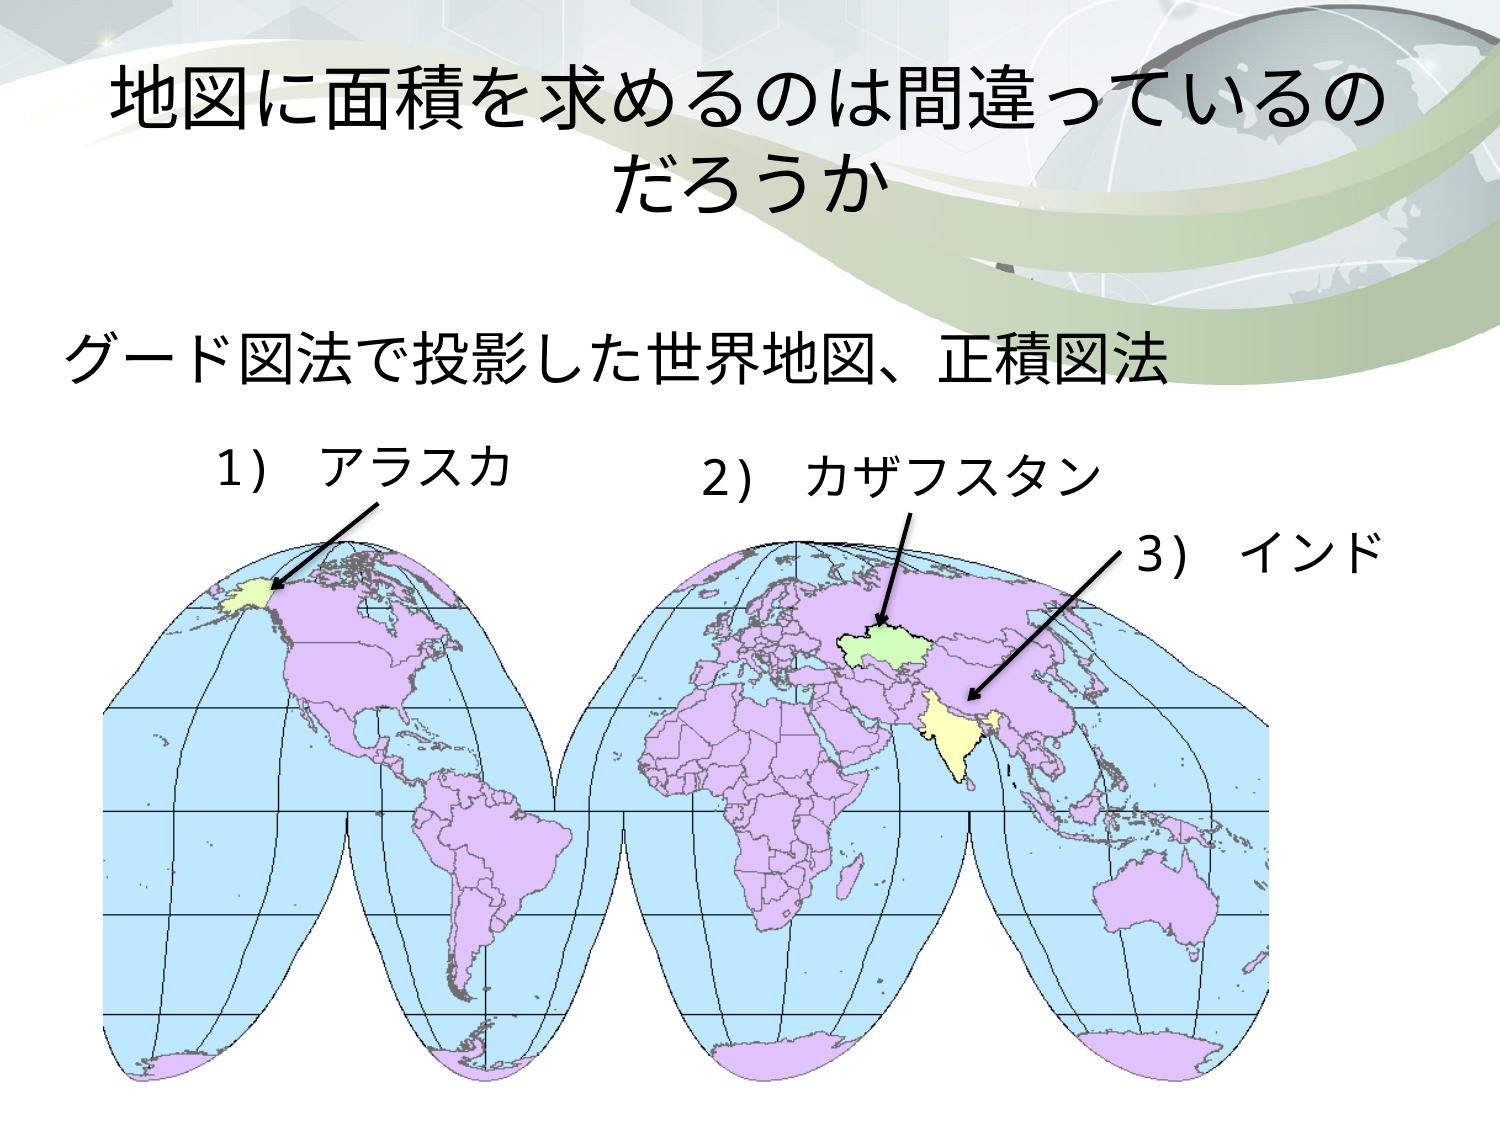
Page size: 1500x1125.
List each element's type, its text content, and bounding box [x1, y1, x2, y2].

picture [103, 514, 1269, 1105]
text_box 1) アラスカ [199, 428, 558, 504]
text_box 2) カザフスタン [686, 438, 1135, 512]
title 地図に面積を求めるのは間違っているのだろうか [75, 45, 1425, 233]
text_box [878, 513, 911, 628]
text_box グード図法で投影した世界地図、正積図法 [47, 314, 1185, 400]
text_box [967, 551, 1121, 702]
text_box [270, 503, 379, 591]
text_box 3) インド [1271, 514, 1417, 589]
